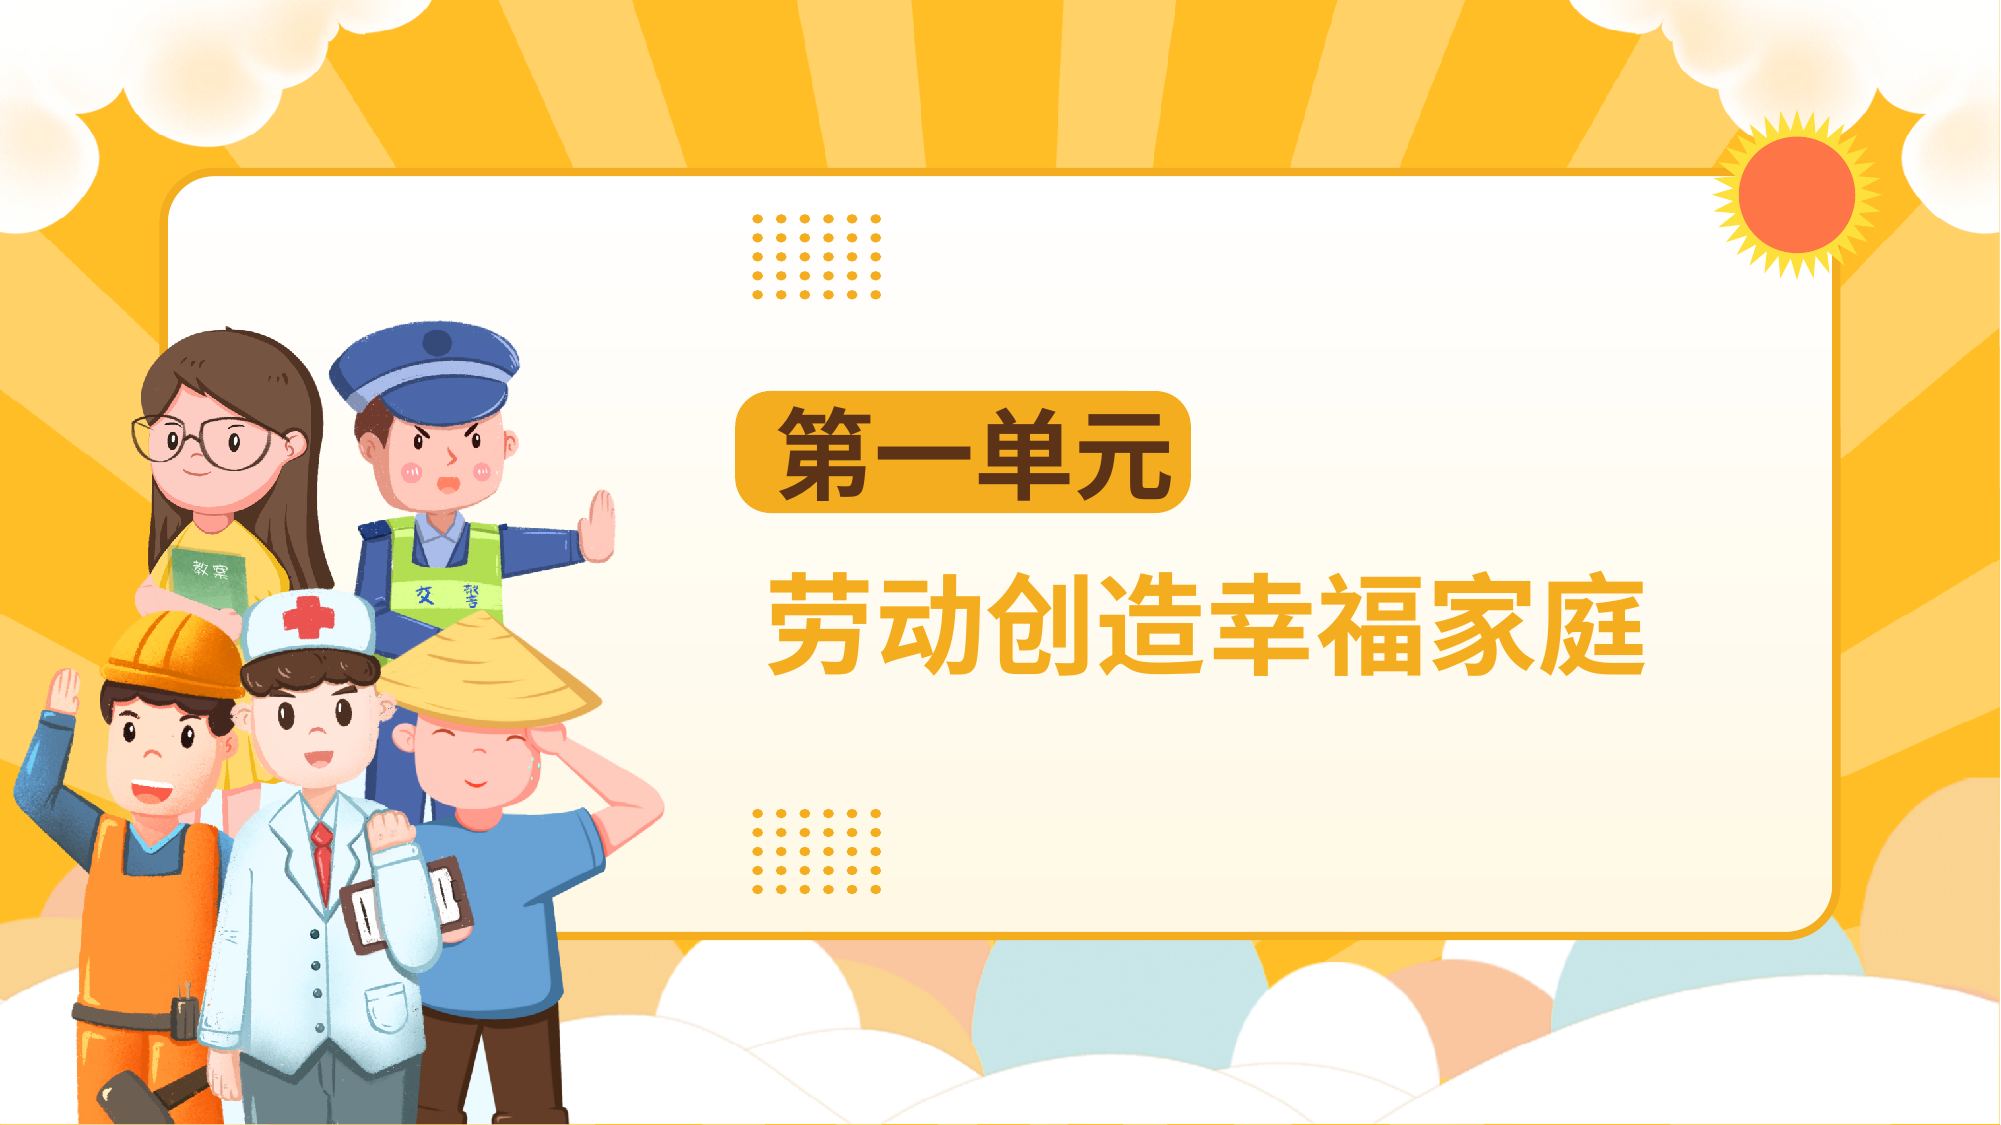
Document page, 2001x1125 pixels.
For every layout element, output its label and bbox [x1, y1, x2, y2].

picture [0, 0, 2000, 1125]
text_box [1711, 109, 1883, 280]
